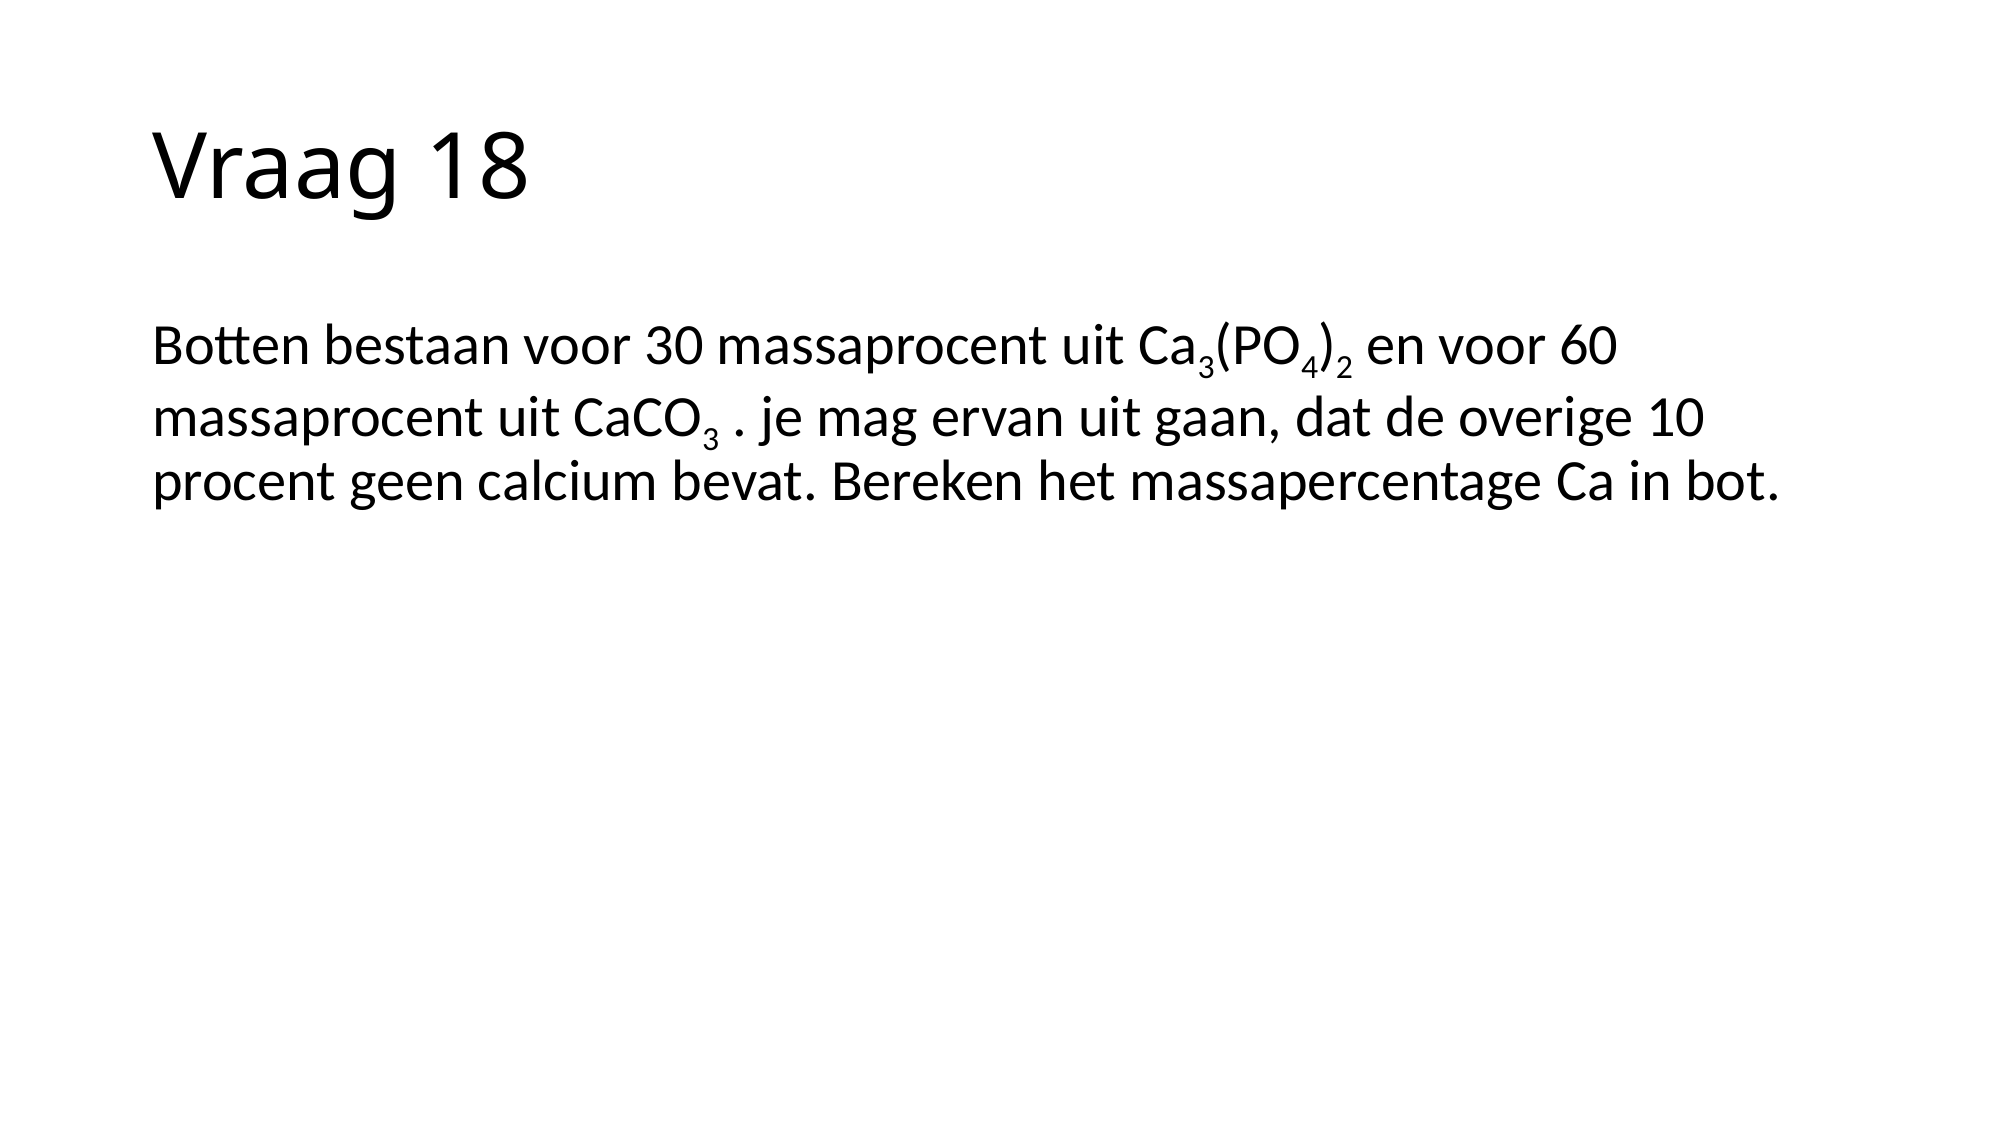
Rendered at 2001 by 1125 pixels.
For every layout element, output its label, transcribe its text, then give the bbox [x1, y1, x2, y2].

title Vraag 18 [137, 59, 1863, 278]
list Botten bestaan voor 30 massaprocent uit Ca3(PO4)2 en voor 60 massaprocent uit CaCO3 . je mag ervan uit gaan, dat de overige 10 procent geen calcium bevat. Bereken het massapercentage Ca in bot. [137, 299, 1863, 1014]
